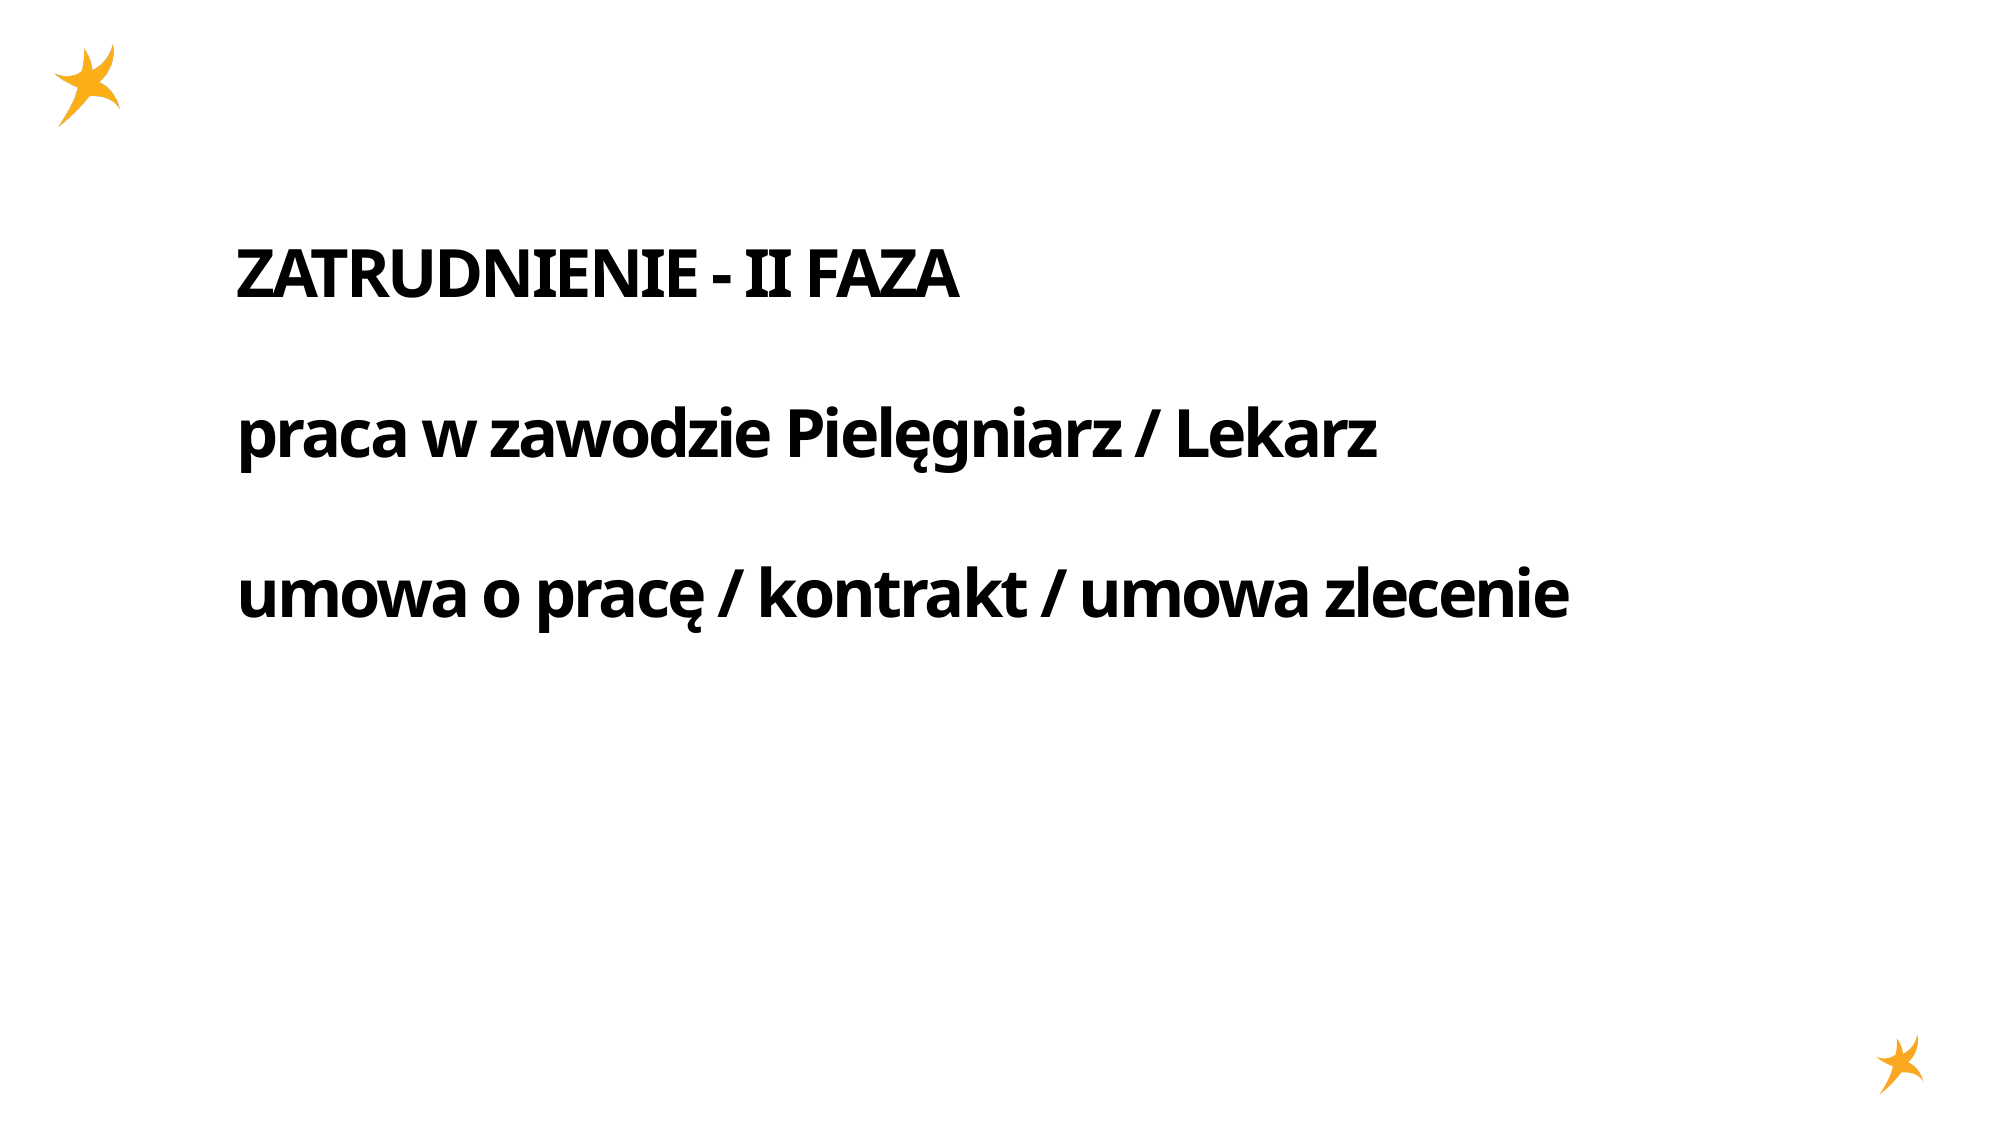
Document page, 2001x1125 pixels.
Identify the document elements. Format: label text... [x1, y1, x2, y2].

title ZATRUDNIENIE - II FAZA praca w zawodzie Pielęgniarz / Lekarz umowa o pracę / kontrakt / umowa zlecenie [236, 380, 2000, 481]
